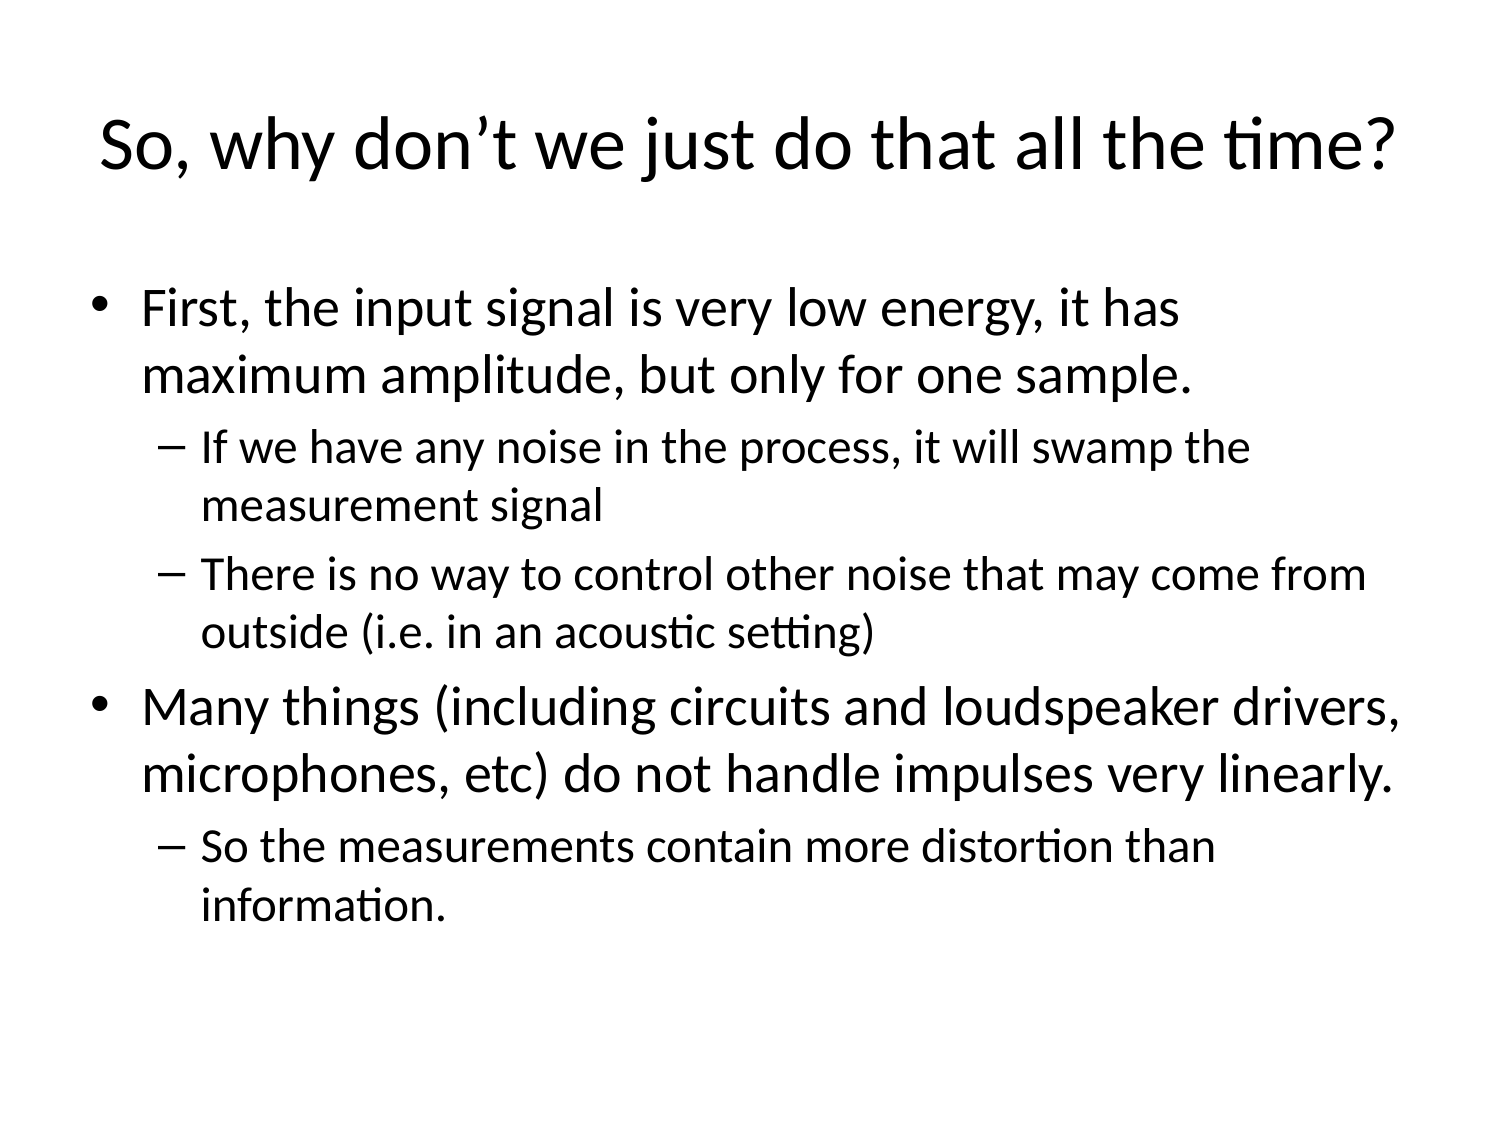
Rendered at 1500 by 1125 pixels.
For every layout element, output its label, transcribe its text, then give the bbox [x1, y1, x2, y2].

title So, why don’t we just do that all the time? [75, 45, 1425, 233]
list First, the input signal is very low energy, it has maximum amplitude, but only for one sample. If we have any noise in the process, it will swamp the measurement signal There is no way to control other noise that may come from outside (i.e. in an acoustic setting) Many things (including circuits and loudspeaker drivers, microphones, etc) do not handle impulses very linearly. So the measurements contain more distortion than information. [75, 262, 1425, 1005]
